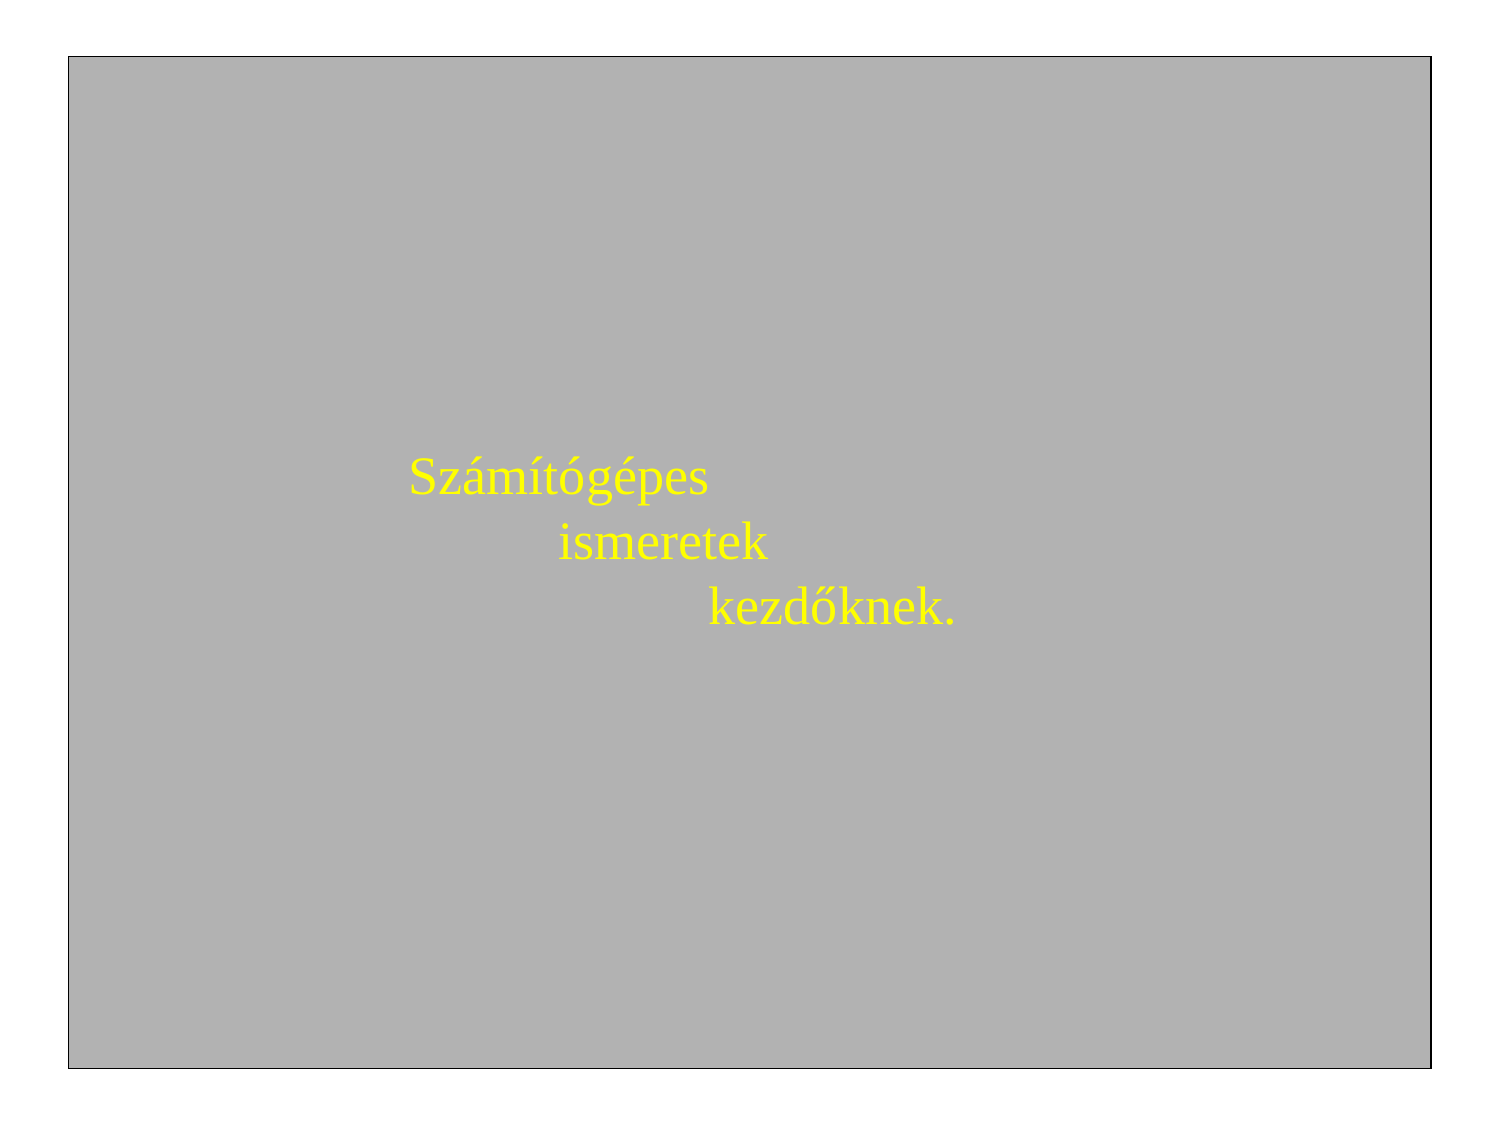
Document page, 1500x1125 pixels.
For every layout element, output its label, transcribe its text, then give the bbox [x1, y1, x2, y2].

text_box Számítógépes ismeretek kezdőknek. [393, 432, 973, 643]
